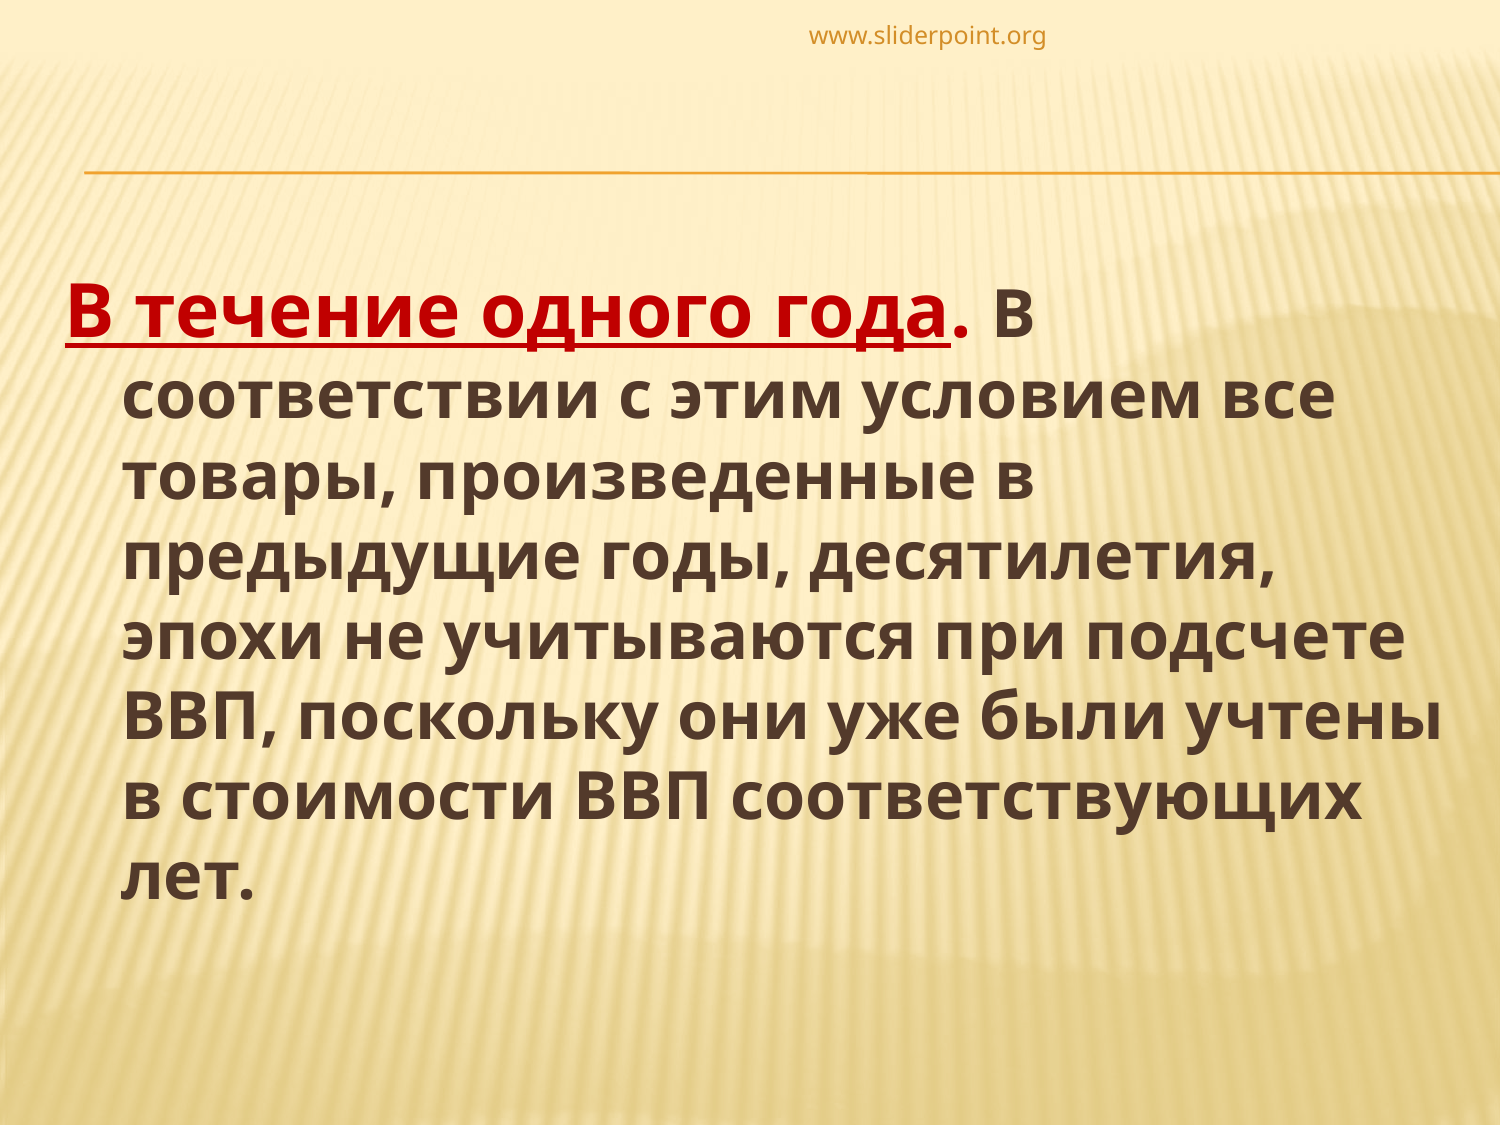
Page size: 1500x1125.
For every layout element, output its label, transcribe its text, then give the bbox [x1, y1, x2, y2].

footer www.sliderpoint.org [587, 12, 1063, 60]
list В течение одного года. В соответствии с этим условием все товары, произведенные в предыдущие годы, десятилетия, эпохи не учитываются при подсчете ВВП, поскольку они уже были учтены в стоимости ВВП соответствующих лет. [50, 254, 1475, 998]
